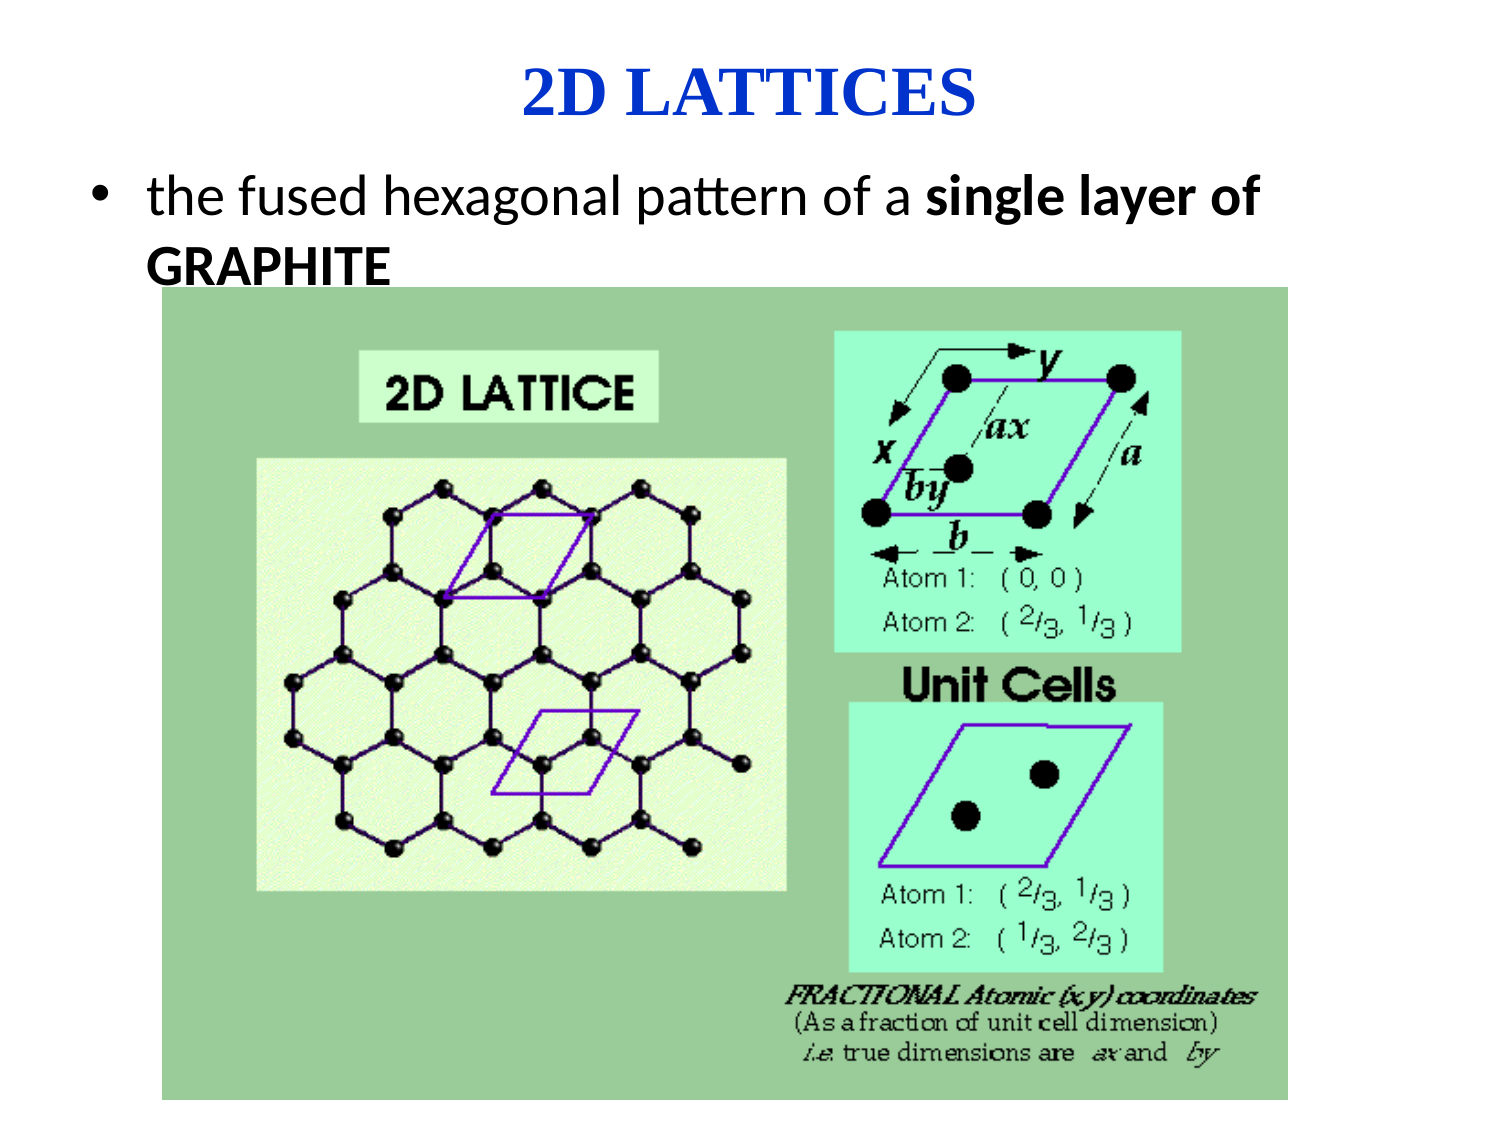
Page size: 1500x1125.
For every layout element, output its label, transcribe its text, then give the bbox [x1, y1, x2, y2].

list the fused hexagonal pattern of a single layer of GRAPHITE [75, 149, 1425, 1100]
title 2D LATTICES [75, 37, 1425, 138]
picture [162, 287, 1288, 1101]
